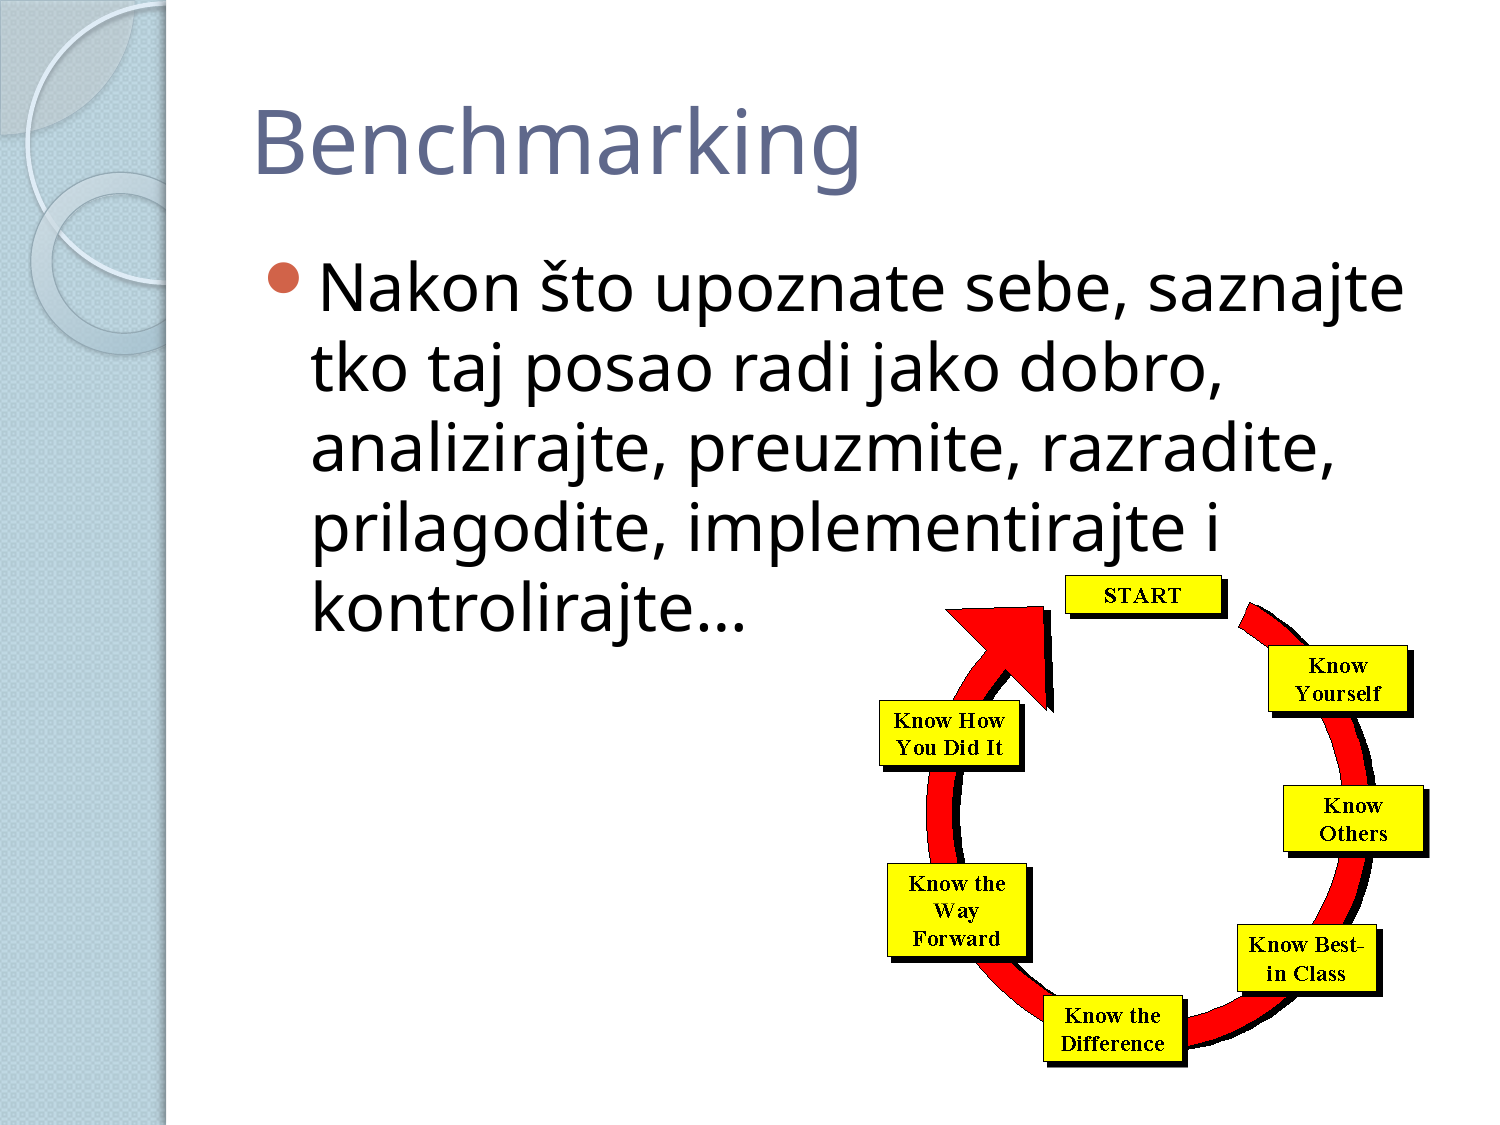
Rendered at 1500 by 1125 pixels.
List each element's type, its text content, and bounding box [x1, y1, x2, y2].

list Nakon što upoznate sebe, saznajte tko taj posao radi jako dobro, analizirajte, preuzmite, razradite, prilagodite, implementirajte i kontrolirajte… [235, 237, 1466, 1025]
title Benchmarking [235, 45, 1466, 233]
picture [878, 573, 1430, 1068]
